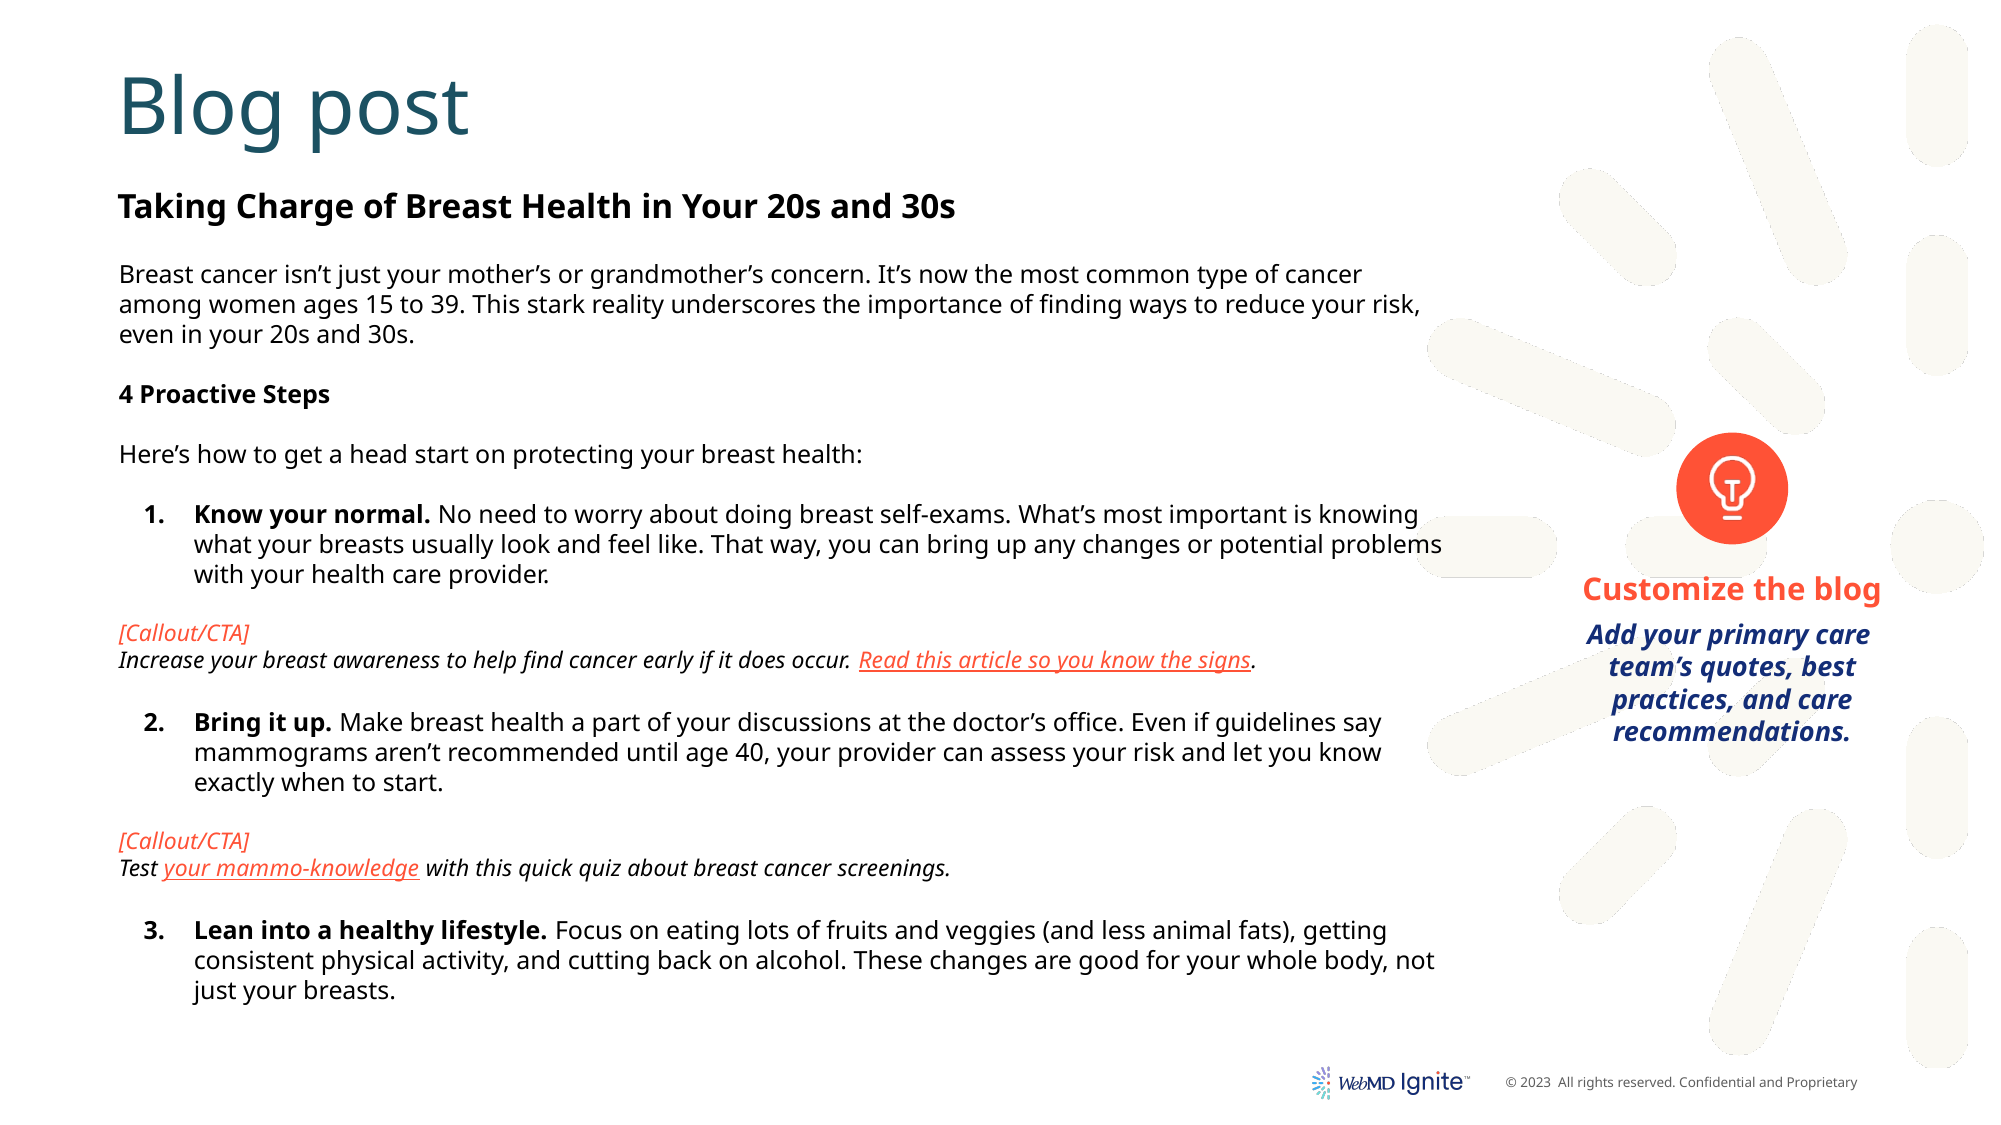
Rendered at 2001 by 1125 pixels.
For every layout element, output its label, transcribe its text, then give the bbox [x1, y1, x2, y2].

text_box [1676, 432, 1789, 545]
list Taking Charge of Breast Health in Your 20s and 30s [117, 177, 1870, 831]
text_box Customize the blog Add your primary care team’s quotes, best practices, and care recommendations. [1553, 554, 1911, 762]
title Blog post [117, 10, 1874, 160]
picture [1308, 1063, 1474, 1103]
list Breast cancer isn’t just your mother’s or grandmother’s concern. It’s now the most common type of cancer among women ages 15 to 39. This stark reality underscores the importance of finding ways to reduce your risk, even in your 20s and 30s. 4 Proactive Steps Here’s how to get a head start on protecting your breast health: Know your normal. No need to worry about doing breast self-exams. What’s most important is knowing what your breasts usually look and feel like. That way, you can bring up any changes or potential problems with your health care provider. [Callout/CTA] Increase your breast awareness to help find cancer early if it does occur. Read this article so you know the signs. Bring it up. Make breast health a part of your discussions at the doctor’s office. Even if guidelines say mammograms aren’t recommended until age 40, your provider can assess your risk and let you know exactly when to start. [Callout/CTA] Test your mammo-knowledge with this quick quiz about breast cancer screenings. Lean into a healthy lifestyle. Focus on eating lots of fruits and veggies (and less animal fats), getting consistent physical activity, and cutting back on alcohol. These changes are good for your whole body, not just your breasts. [118, 251, 1468, 1082]
